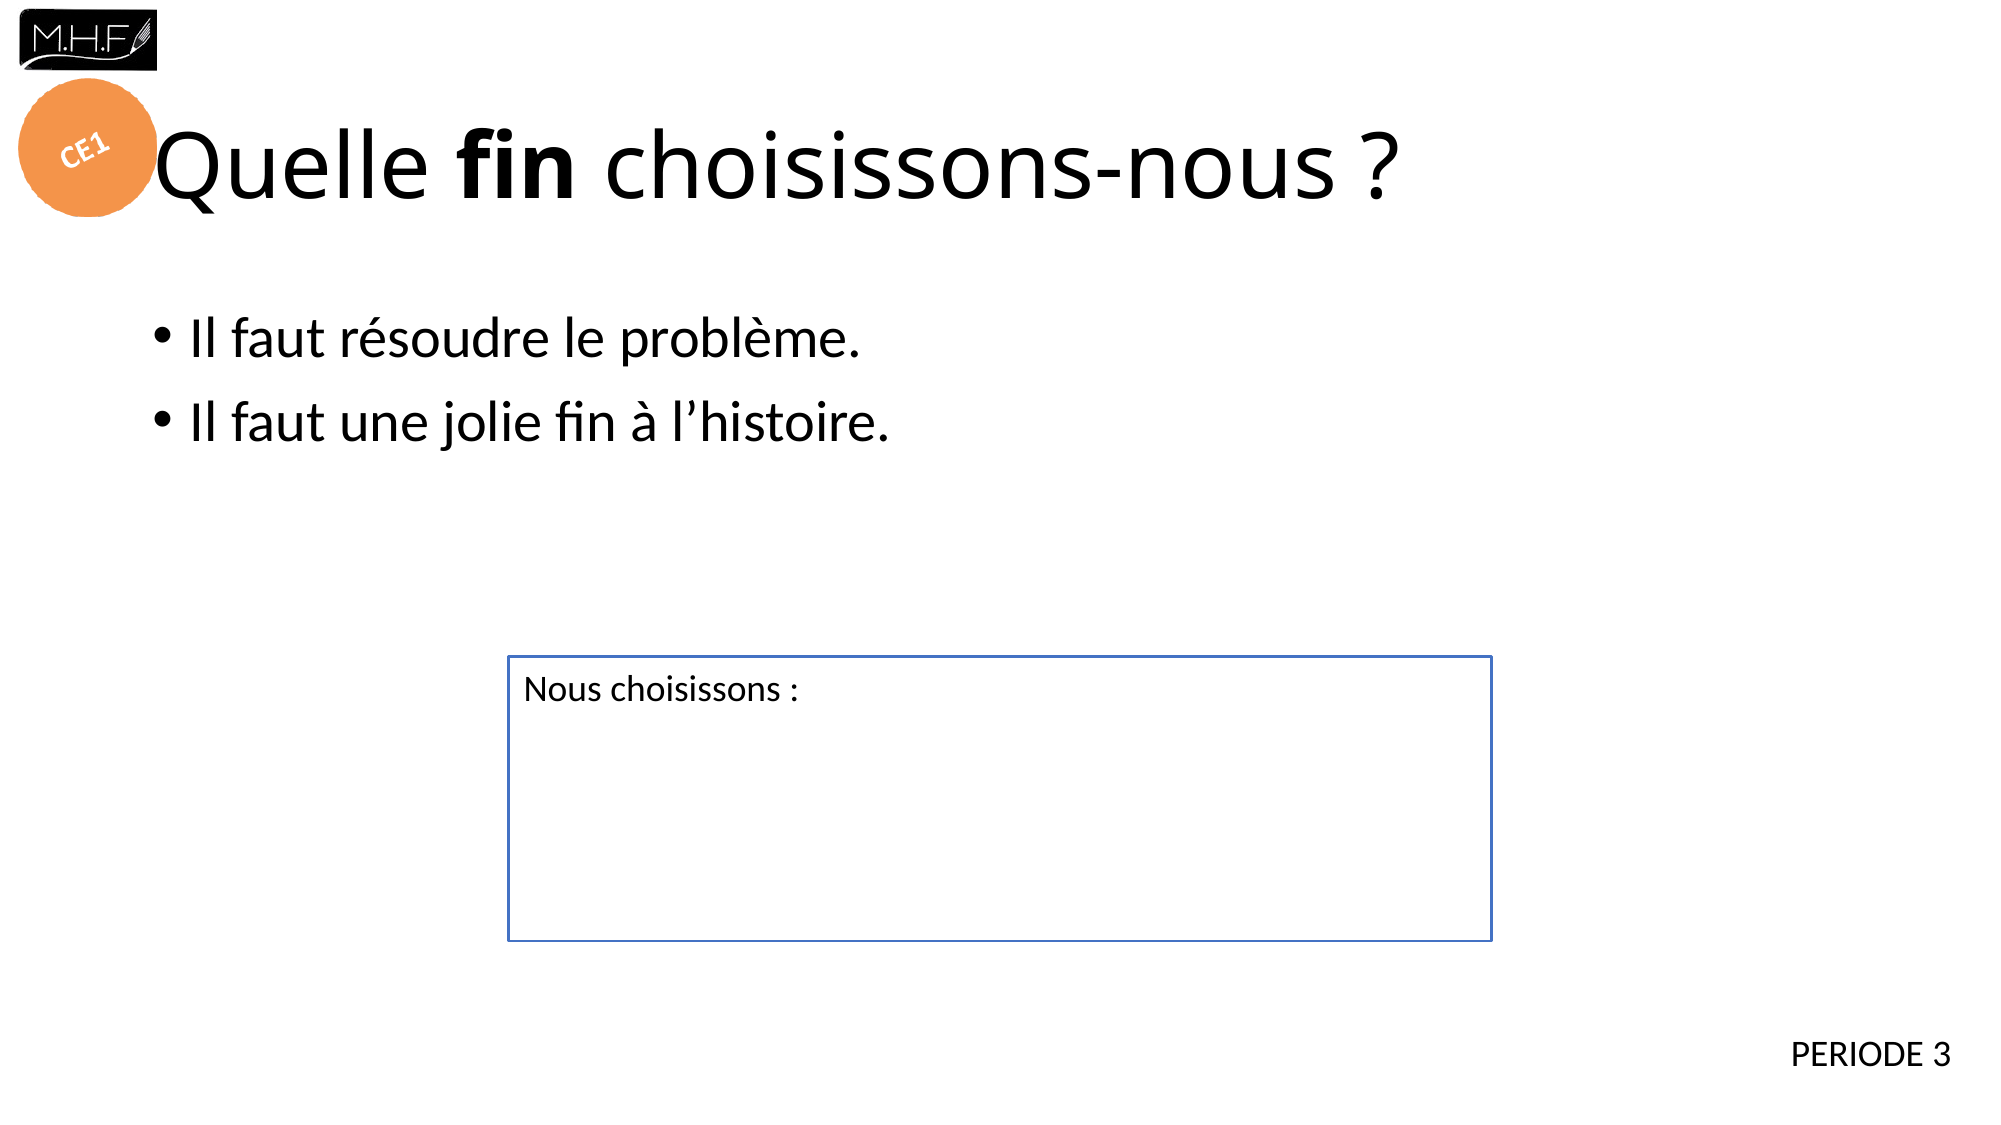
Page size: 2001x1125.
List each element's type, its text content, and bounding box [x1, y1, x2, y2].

title Quelle fin choisissons-nous ? [137, 59, 1863, 278]
picture [16, 7, 157, 74]
text_box Nous choisissons : [508, 656, 1492, 942]
picture [18, 78, 157, 218]
list Il faut résoudre le problème. Il faut une jolie fin à l’histoire. [137, 299, 1863, 1014]
text_box PERIODE 3 [1362, 1021, 1967, 1082]
